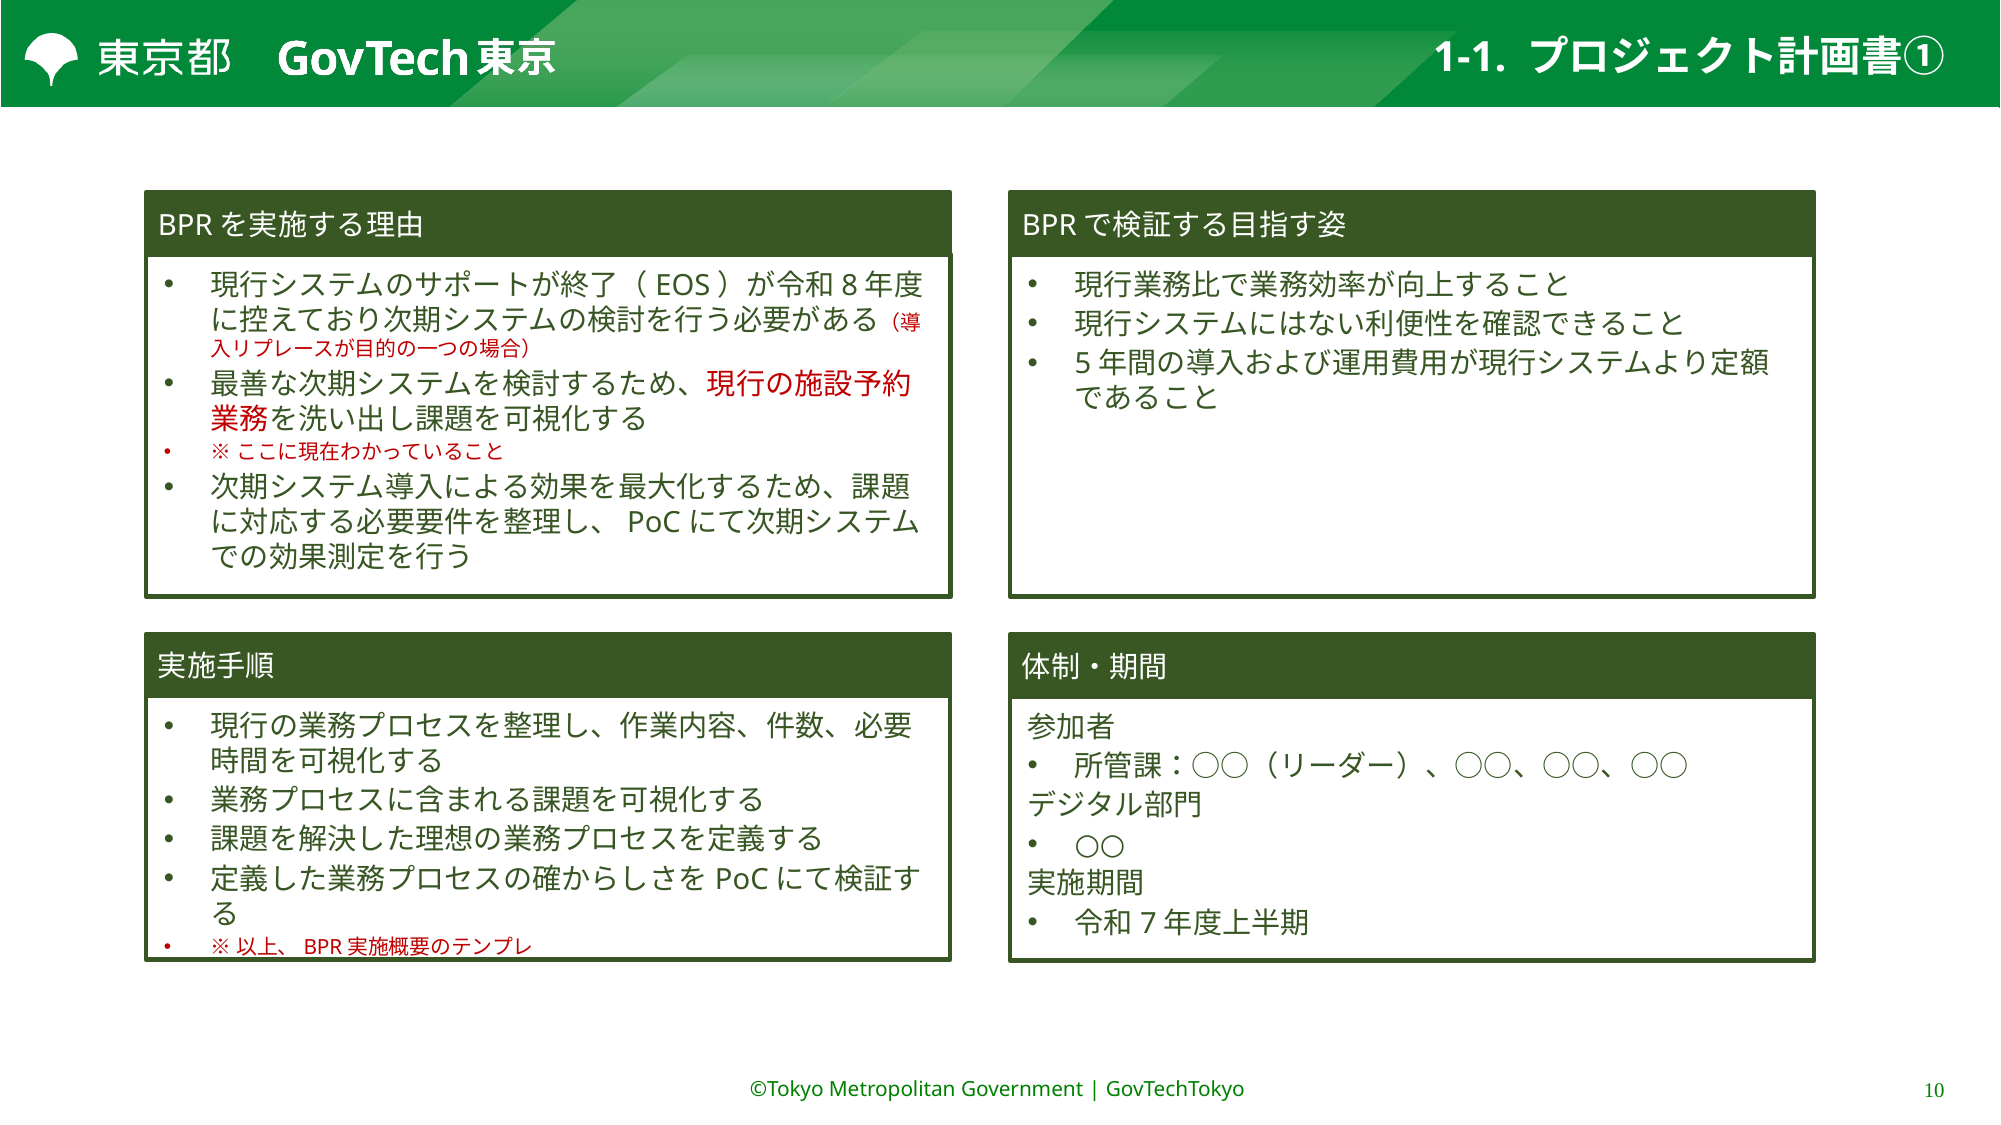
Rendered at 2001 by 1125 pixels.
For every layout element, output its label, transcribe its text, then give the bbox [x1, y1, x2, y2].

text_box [1010, 634, 1815, 961]
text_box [1010, 192, 1815, 597]
footer ©Tokyo Metropolitan Government | GovTechTokyo [662, 1075, 1338, 1105]
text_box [146, 192, 951, 597]
picture [273, 30, 559, 81]
title 1-1. プロジェクト計画書① [639, 19, 1945, 96]
slide_number 10 [1412, 1076, 1945, 1106]
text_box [146, 633, 951, 960]
picture [24, 33, 230, 86]
